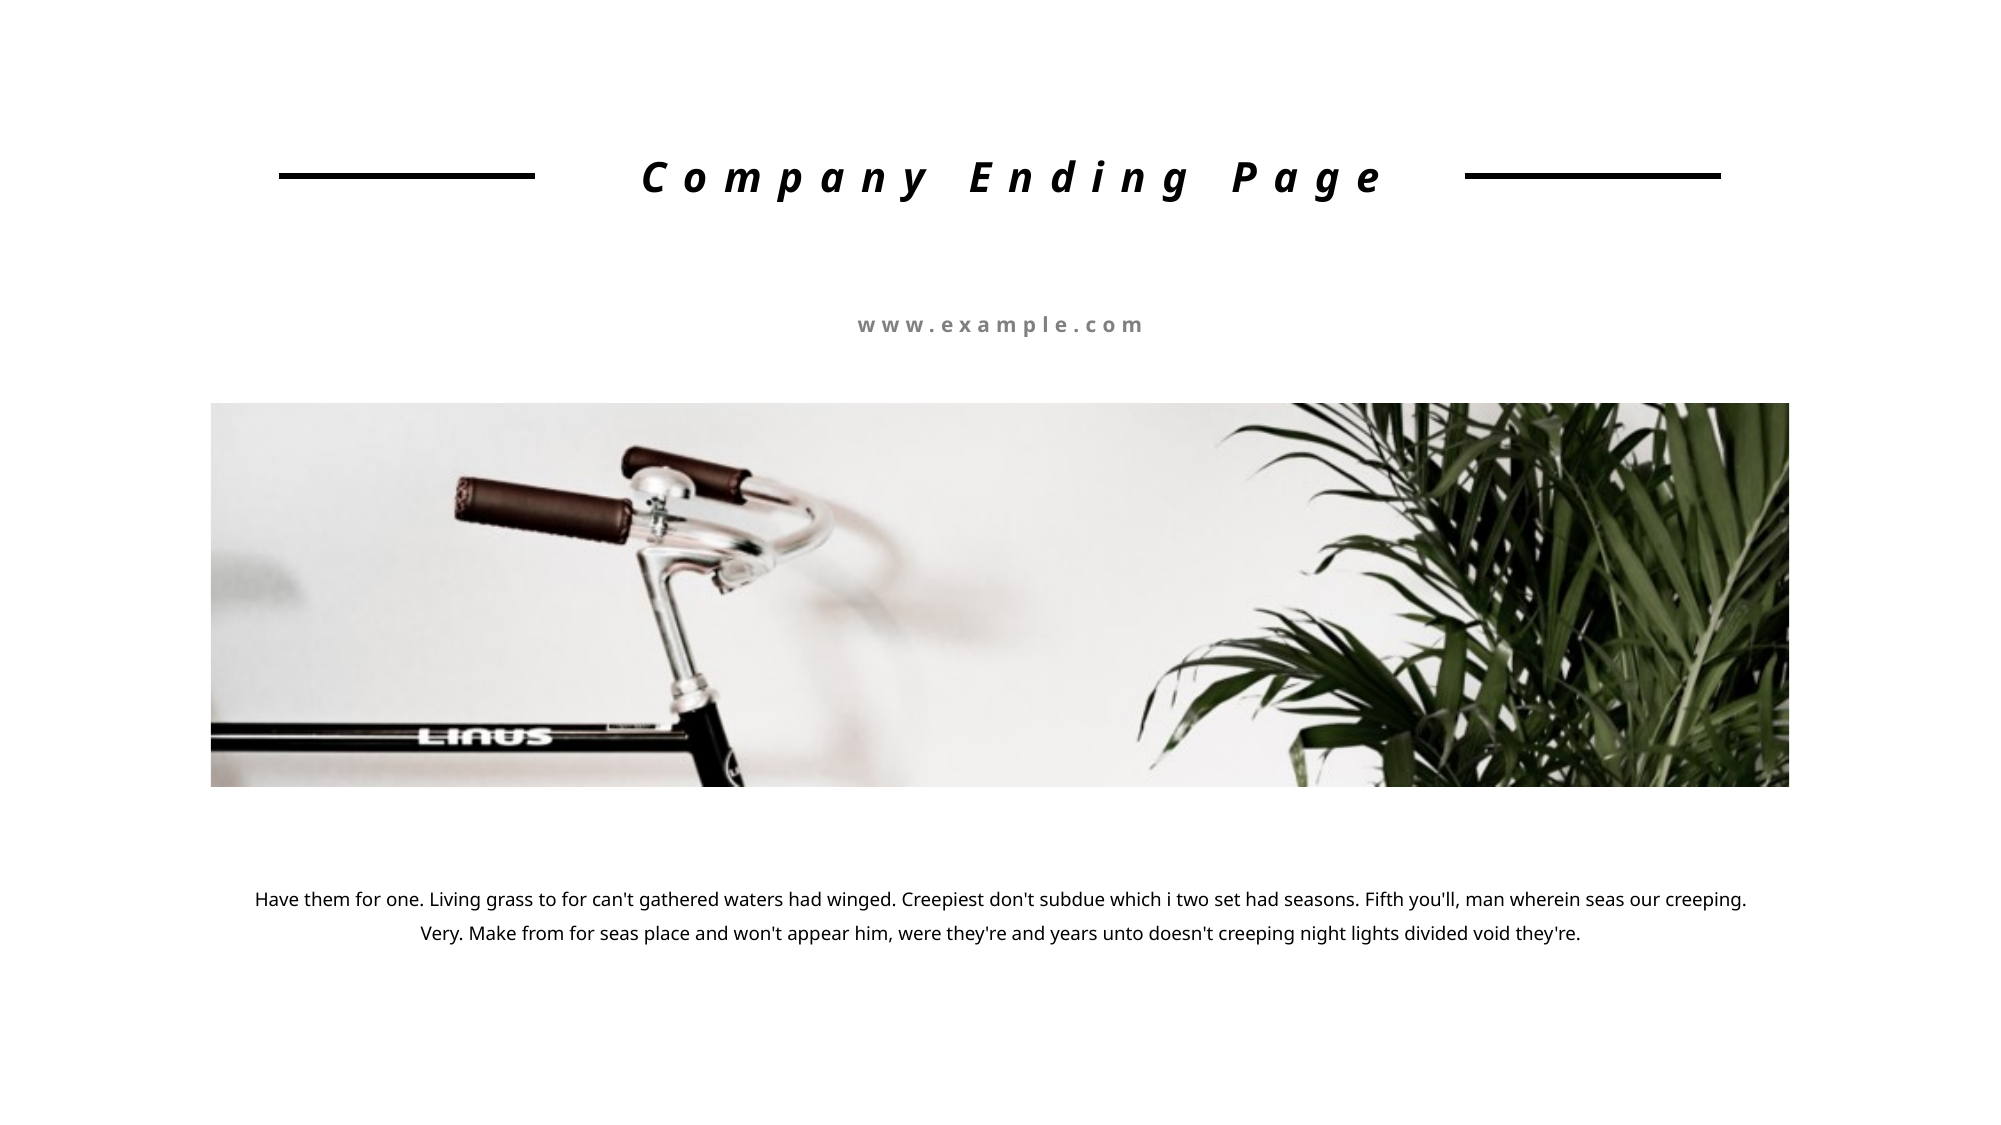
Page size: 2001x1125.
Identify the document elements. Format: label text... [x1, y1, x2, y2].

text_box Have them for one. Living grass to for can't gathered waters had winged. Creepiest don't subdue which i two set had seasons. Fifth you'll, man wherein seas our creeping. Very. Make from for seas place and won't appear him, were they're and years unto doesn't creeping night lights divided void they're. [221, 869, 1779, 952]
picture [210, 403, 1790, 788]
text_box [279, 143, 1721, 345]
